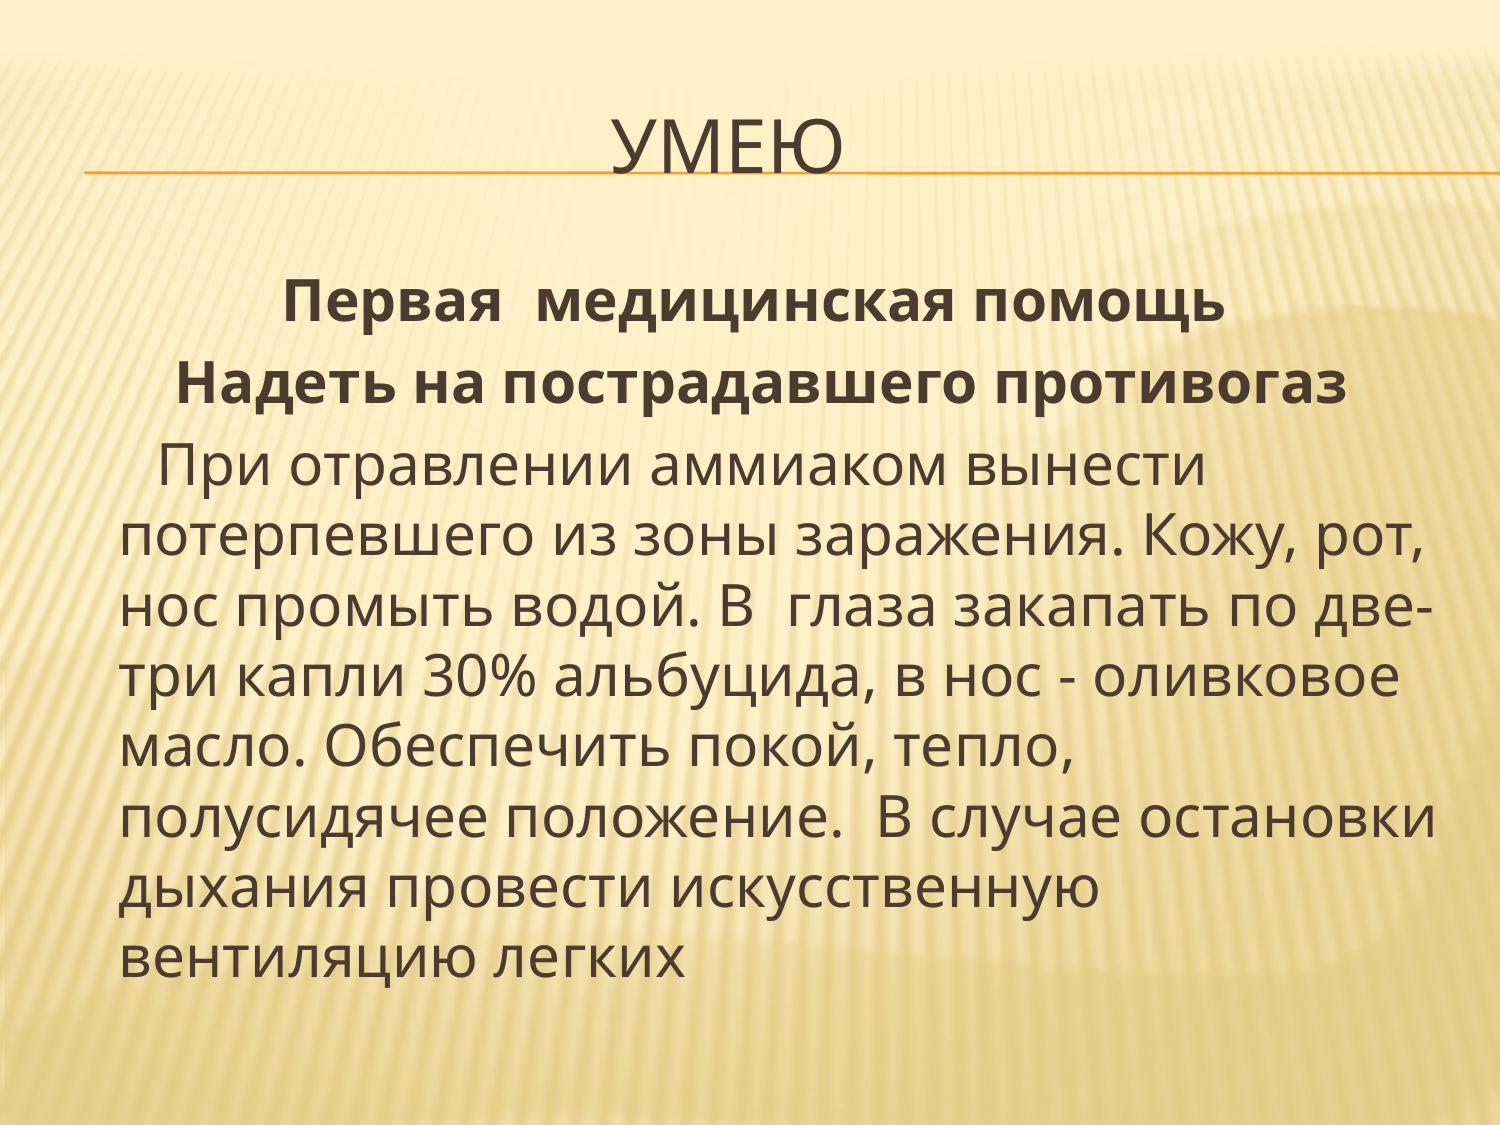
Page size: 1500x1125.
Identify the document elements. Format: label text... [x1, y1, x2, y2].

list Первая медицинская помощь Надеть на пострадавшего противогаз При отравлении аммиаком вынести потерпевшего из зоны заражения. Кожу, рот, нос промыть водой. В глаза закапать по две-три капли 30% альбуцида, в нос - оливковое масло. Обеспечить покой, тепло, полусидячее положение. В случае остановки дыхания провести искусственную вентиляцию легких [50, 254, 1475, 998]
title умею [50, 75, 1475, 213]
